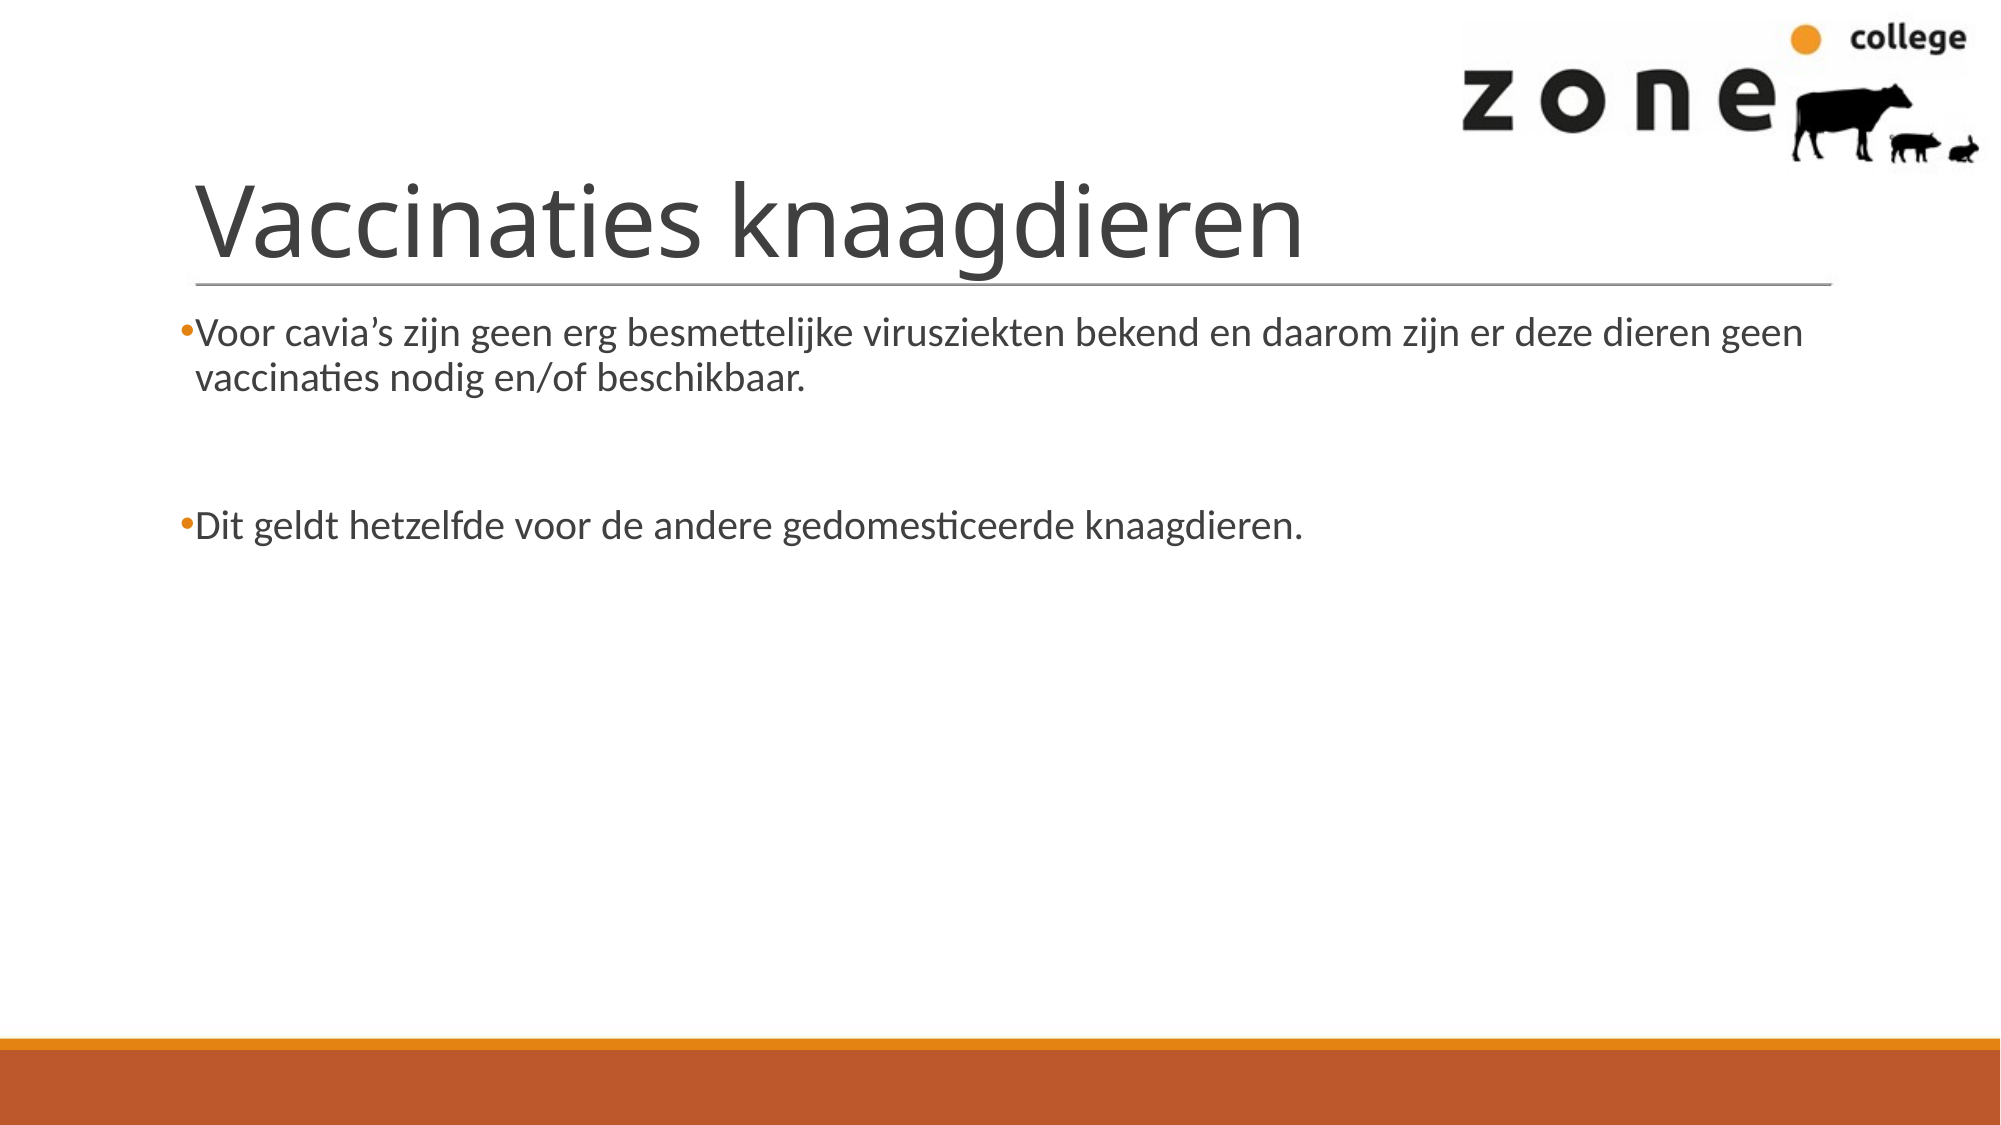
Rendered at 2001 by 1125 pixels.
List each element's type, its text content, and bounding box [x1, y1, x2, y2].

title Vaccinaties knaagdieren [180, 47, 1830, 285]
list Voor cavia’s zijn geen erg besmettelijke virusziekten bekend en daarom zijn er deze dieren geen vaccinaties nodig en/of beschikbaar. Dit geldt hetzelfde voor de andere gedomesticeerde knaagdieren. [180, 302, 1830, 963]
picture [0, 0, 2001, 1125]
